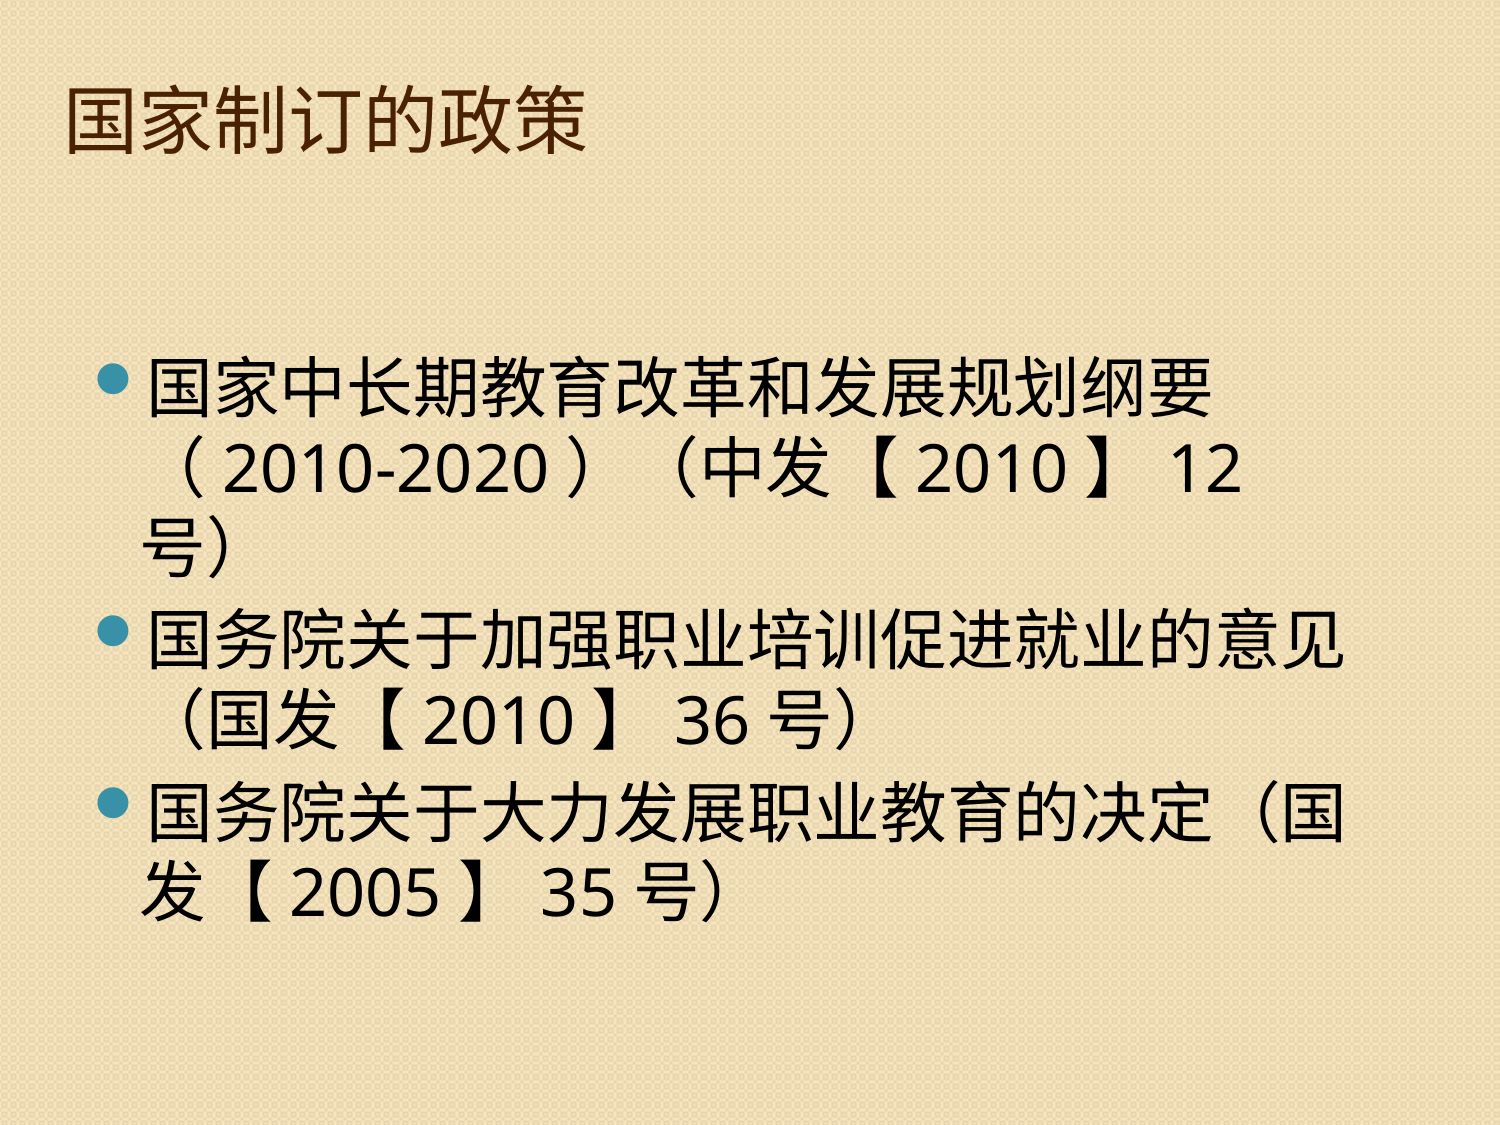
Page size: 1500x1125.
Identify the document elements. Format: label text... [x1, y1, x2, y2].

list 国家中长期教育改革和发展规划纲要（2010-2020）（中发【2010】12号） 国务院关于加强职业培训促进就业的意见（国发【2010】36号） 国务院关于大力发展职业教育的决定（国发【2005】35号） [64, 338, 1403, 993]
list 国家制订的政策 [41, 66, 809, 253]
